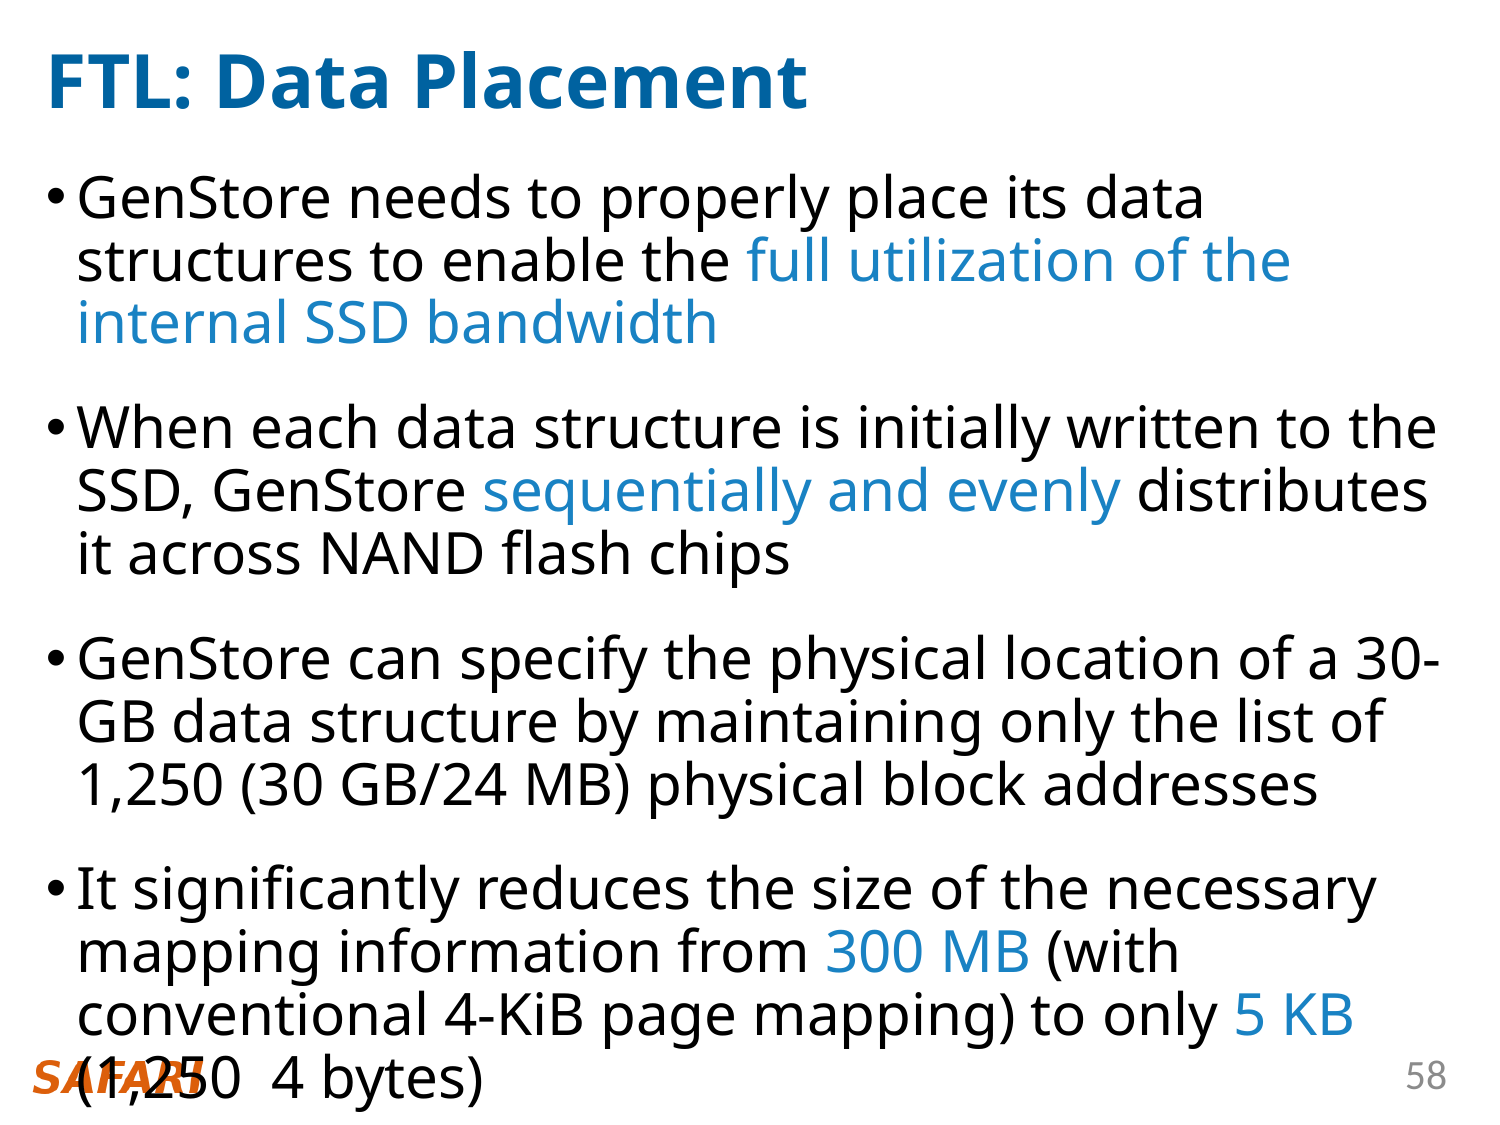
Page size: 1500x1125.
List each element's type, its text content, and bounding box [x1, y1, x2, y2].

list GenStore needs to properly place its data structures to enable the full utilization of the internal SSD bandwidth When each data structure is initially written to the SSD, GenStore sequentially and evenly distributes it across NAND flash chips GenStore can specify the physical location of a 30-GB data structure by maintaining only the list of 1,250 (30 GB/24 MB) physical block addresses It significantly reduces the size of the necessary mapping information from 300 MB (with conventional 4-KiB page mapping) to only 5 KB (1,250 4 bytes) [31, 160, 1475, 1043]
title FTL: Data Placement [31, 15, 1475, 143]
picture [31, 1051, 209, 1104]
